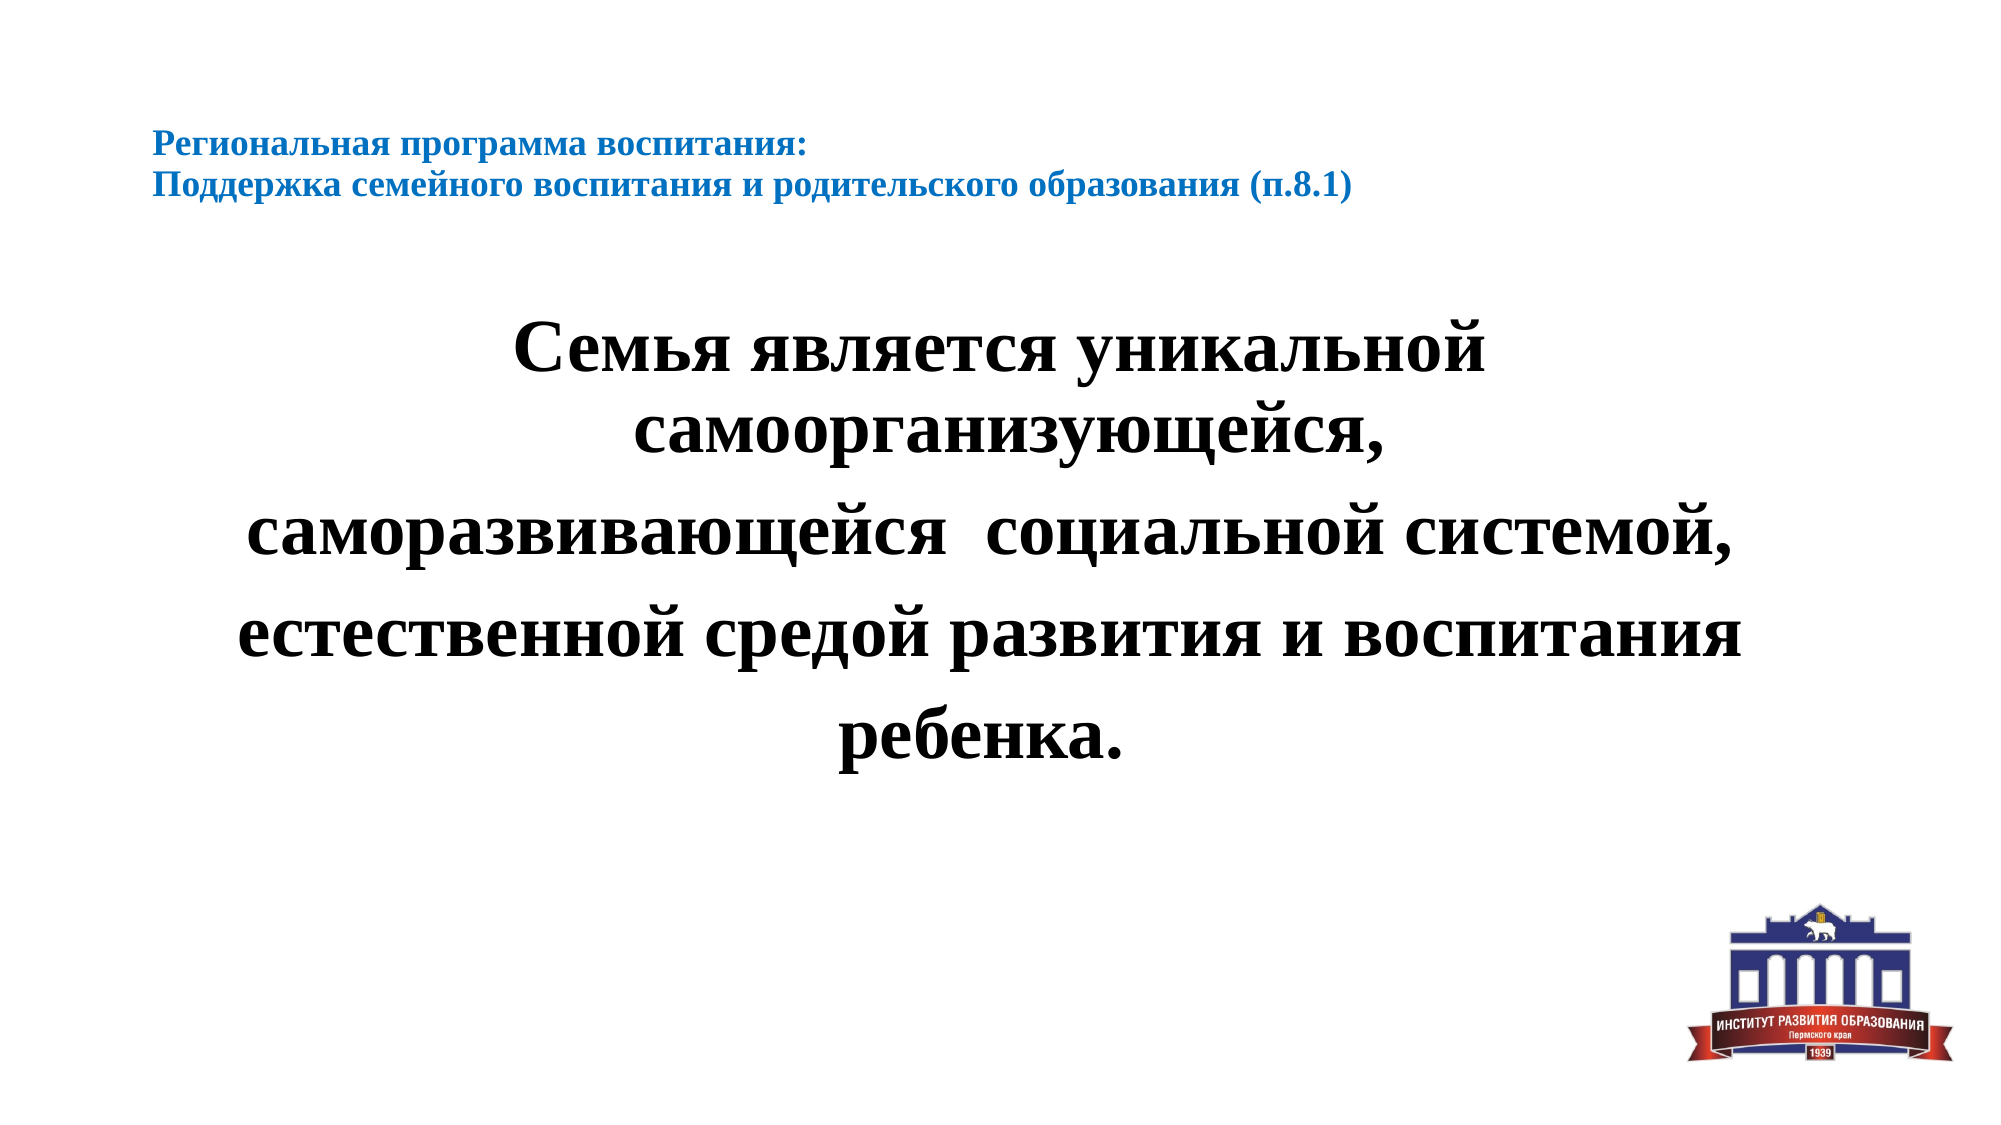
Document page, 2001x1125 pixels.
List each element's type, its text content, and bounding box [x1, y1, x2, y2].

picture [1686, 903, 1954, 1063]
list Семья является уникальной самоорганизующейся, саморазвивающейся социальной системой, естественной средой развития и воспитания ребенка. [137, 299, 1863, 1014]
title Региональная программа воспитания: Поддержка семейного воспитания и родительского образования (п.8.1) [137, 33, 1863, 278]
